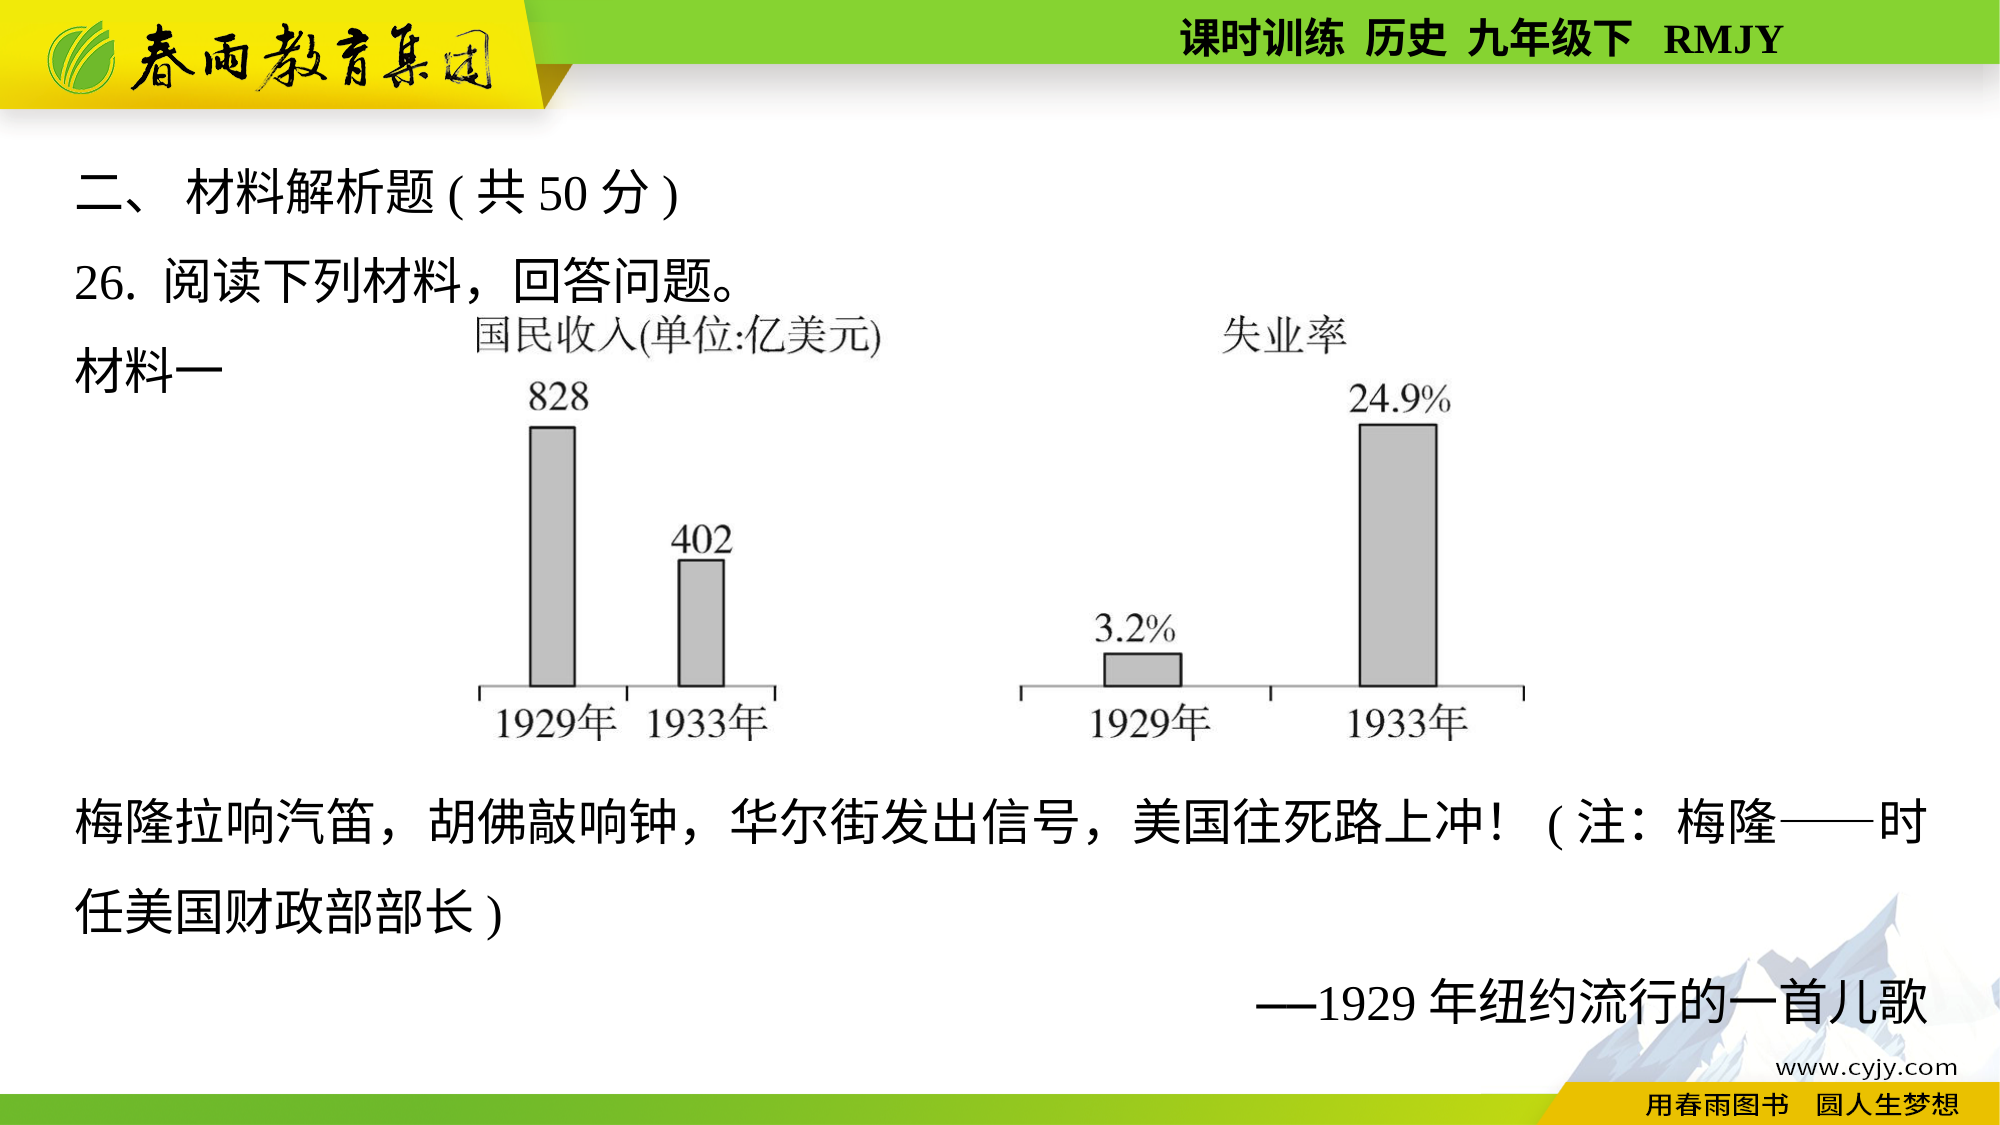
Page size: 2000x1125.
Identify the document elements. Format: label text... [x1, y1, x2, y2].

list 二、 材料解析题(共50分) 26. 阅读下列材料，回答问题。 材料一 梅隆拉响汽笛，胡佛敲响钟，华尔街发出信号，美国往死路上冲！(注：梅隆——时任美国财政部部长) ——1929年纽约流行的一首儿歌 [59, 122, 1944, 1047]
picture [0, 0, 2000, 1125]
